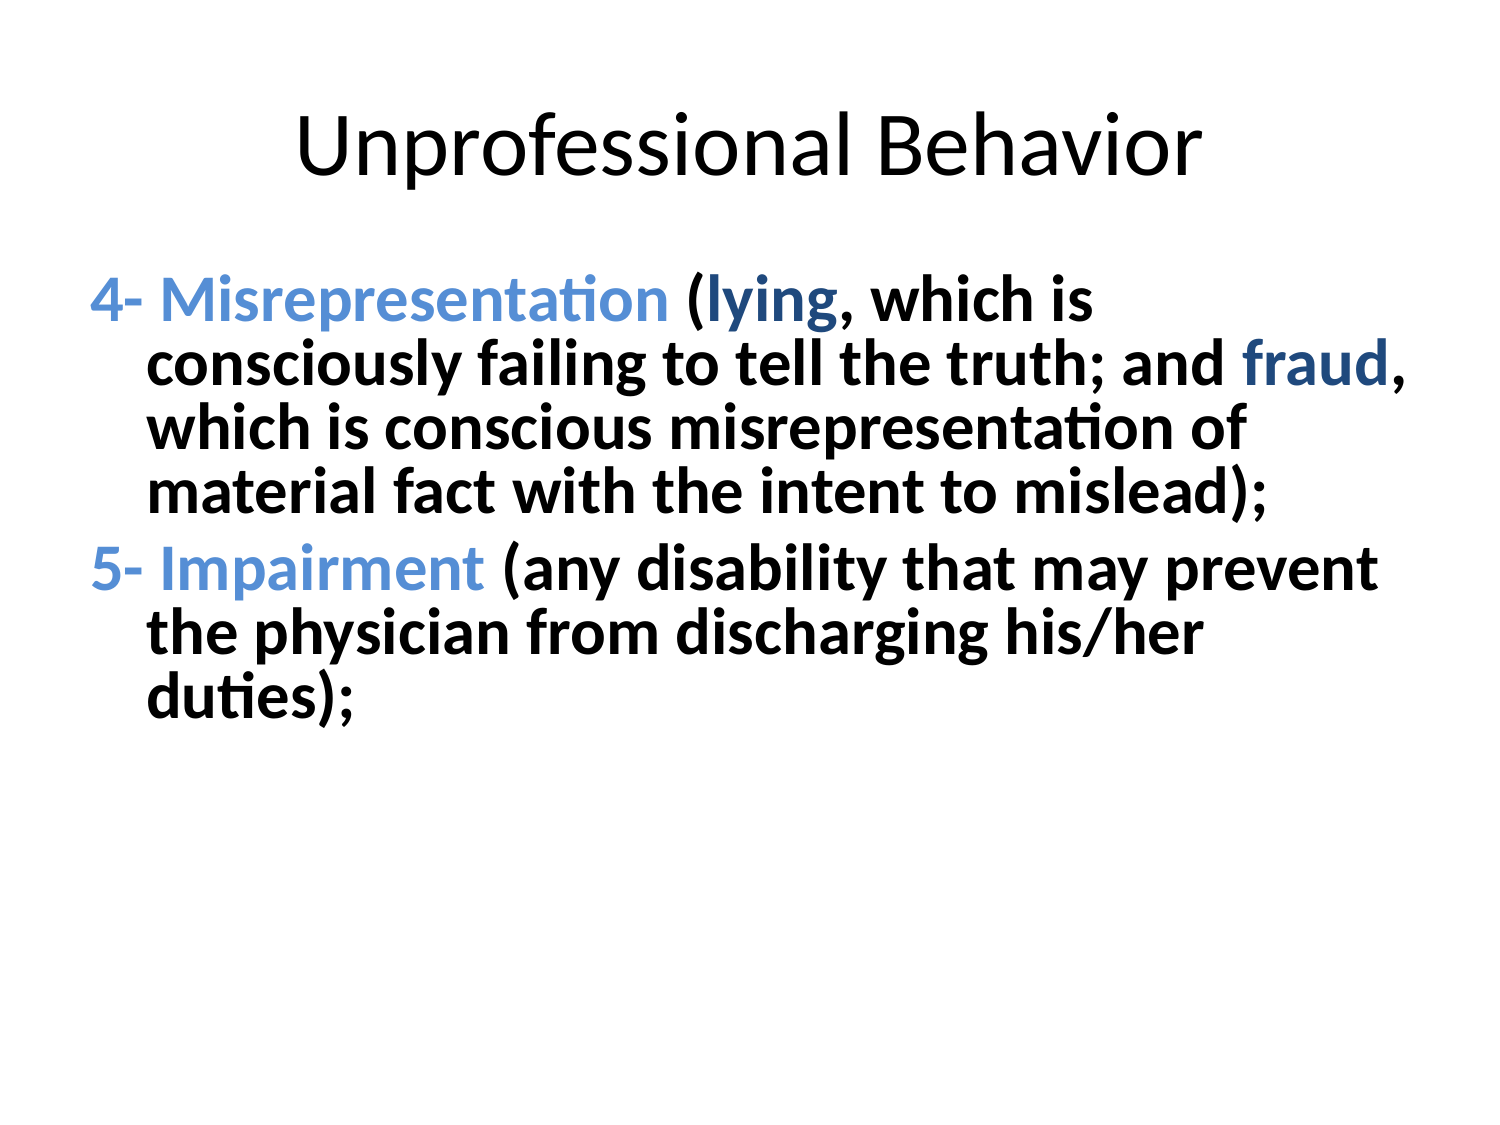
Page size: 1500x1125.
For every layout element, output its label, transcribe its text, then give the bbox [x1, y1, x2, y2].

title Unprofessional Behavior [75, 45, 1425, 233]
list 4- Misrepresentation (lying, which is consciously failing to tell the truth; and fraud, which is conscious misrepresentation of material fact with the intent to mislead); 5- Impairment (any disability that may prevent the physician from discharging his/her duties); [75, 262, 1425, 1005]
